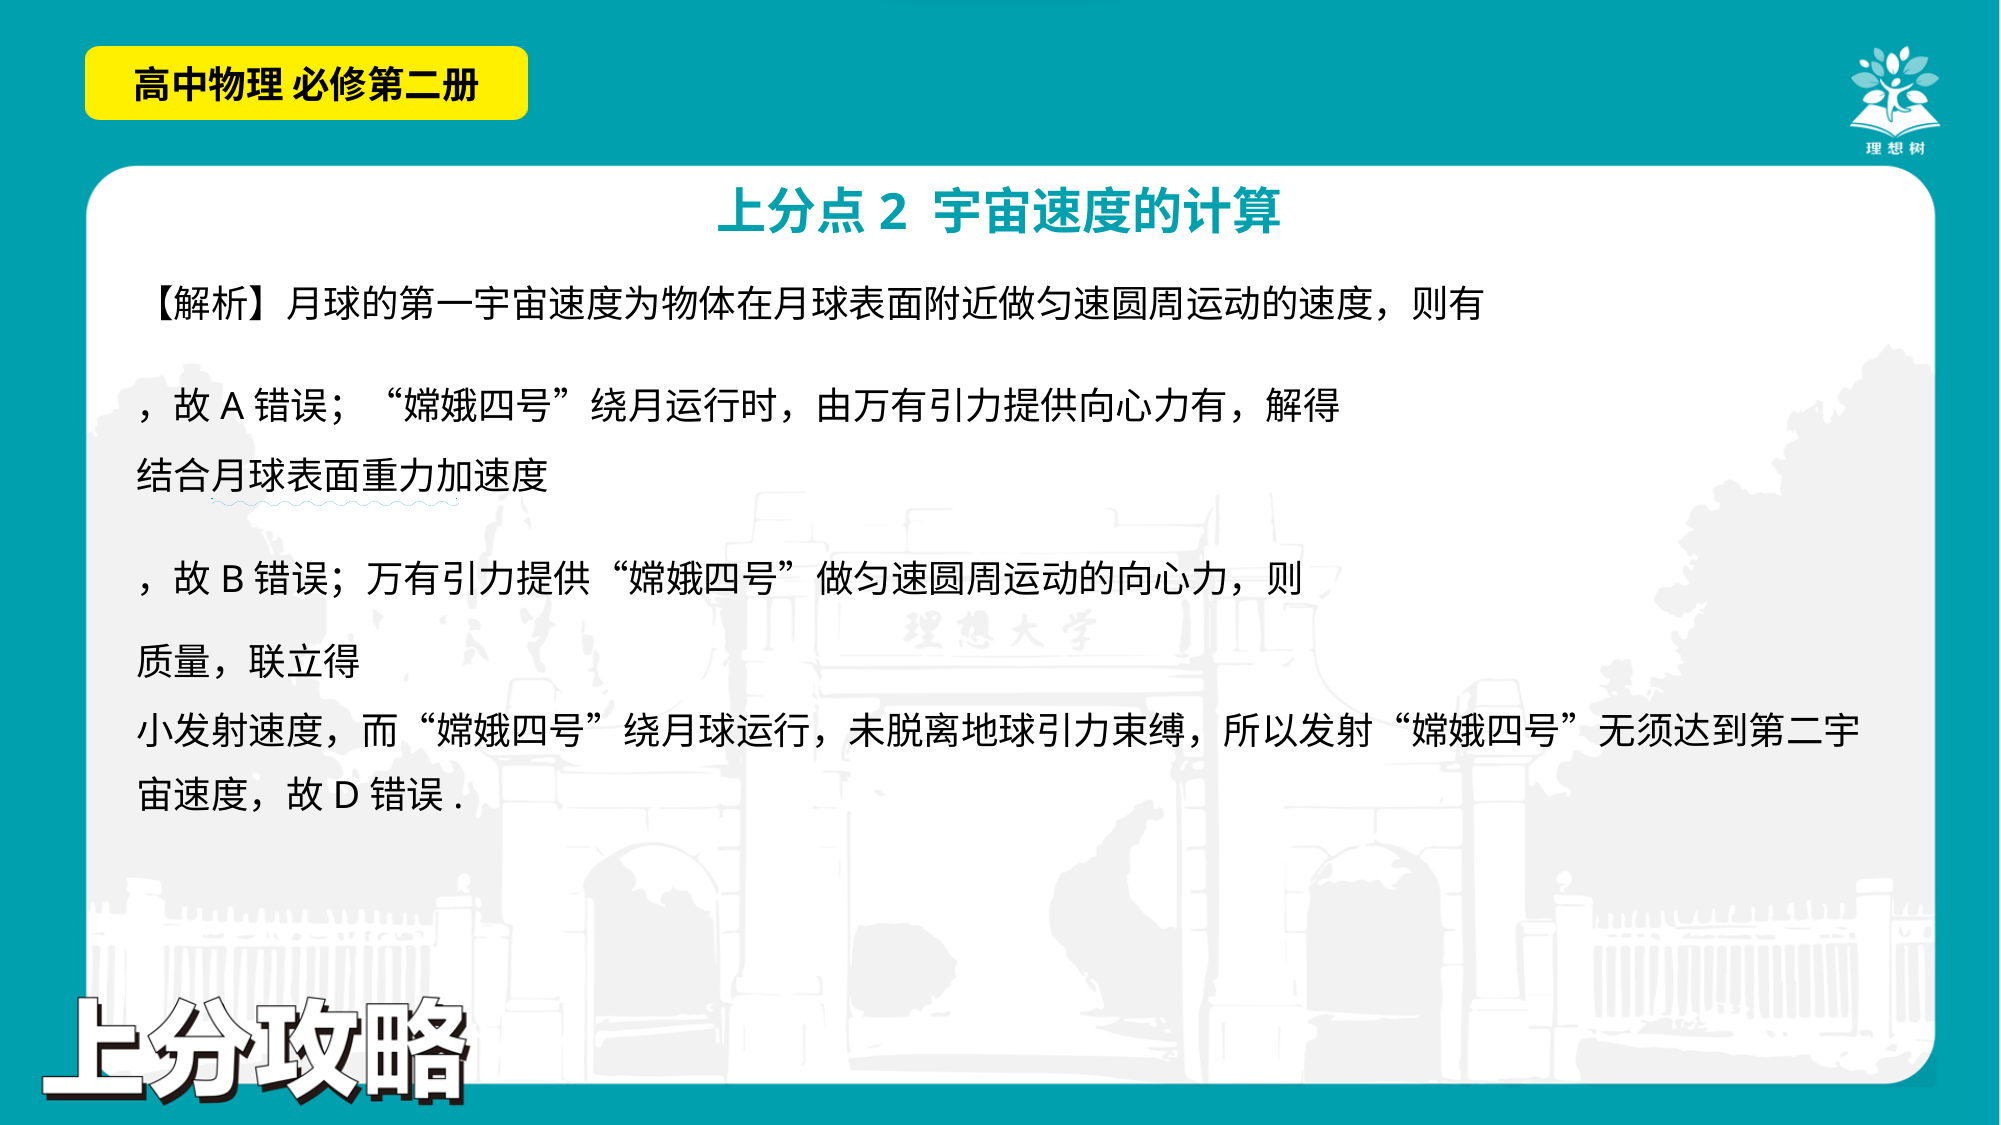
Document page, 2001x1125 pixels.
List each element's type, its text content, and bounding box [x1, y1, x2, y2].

text_box . . [210, 425, 665, 499]
picture [0, 0, 2000, 1125]
